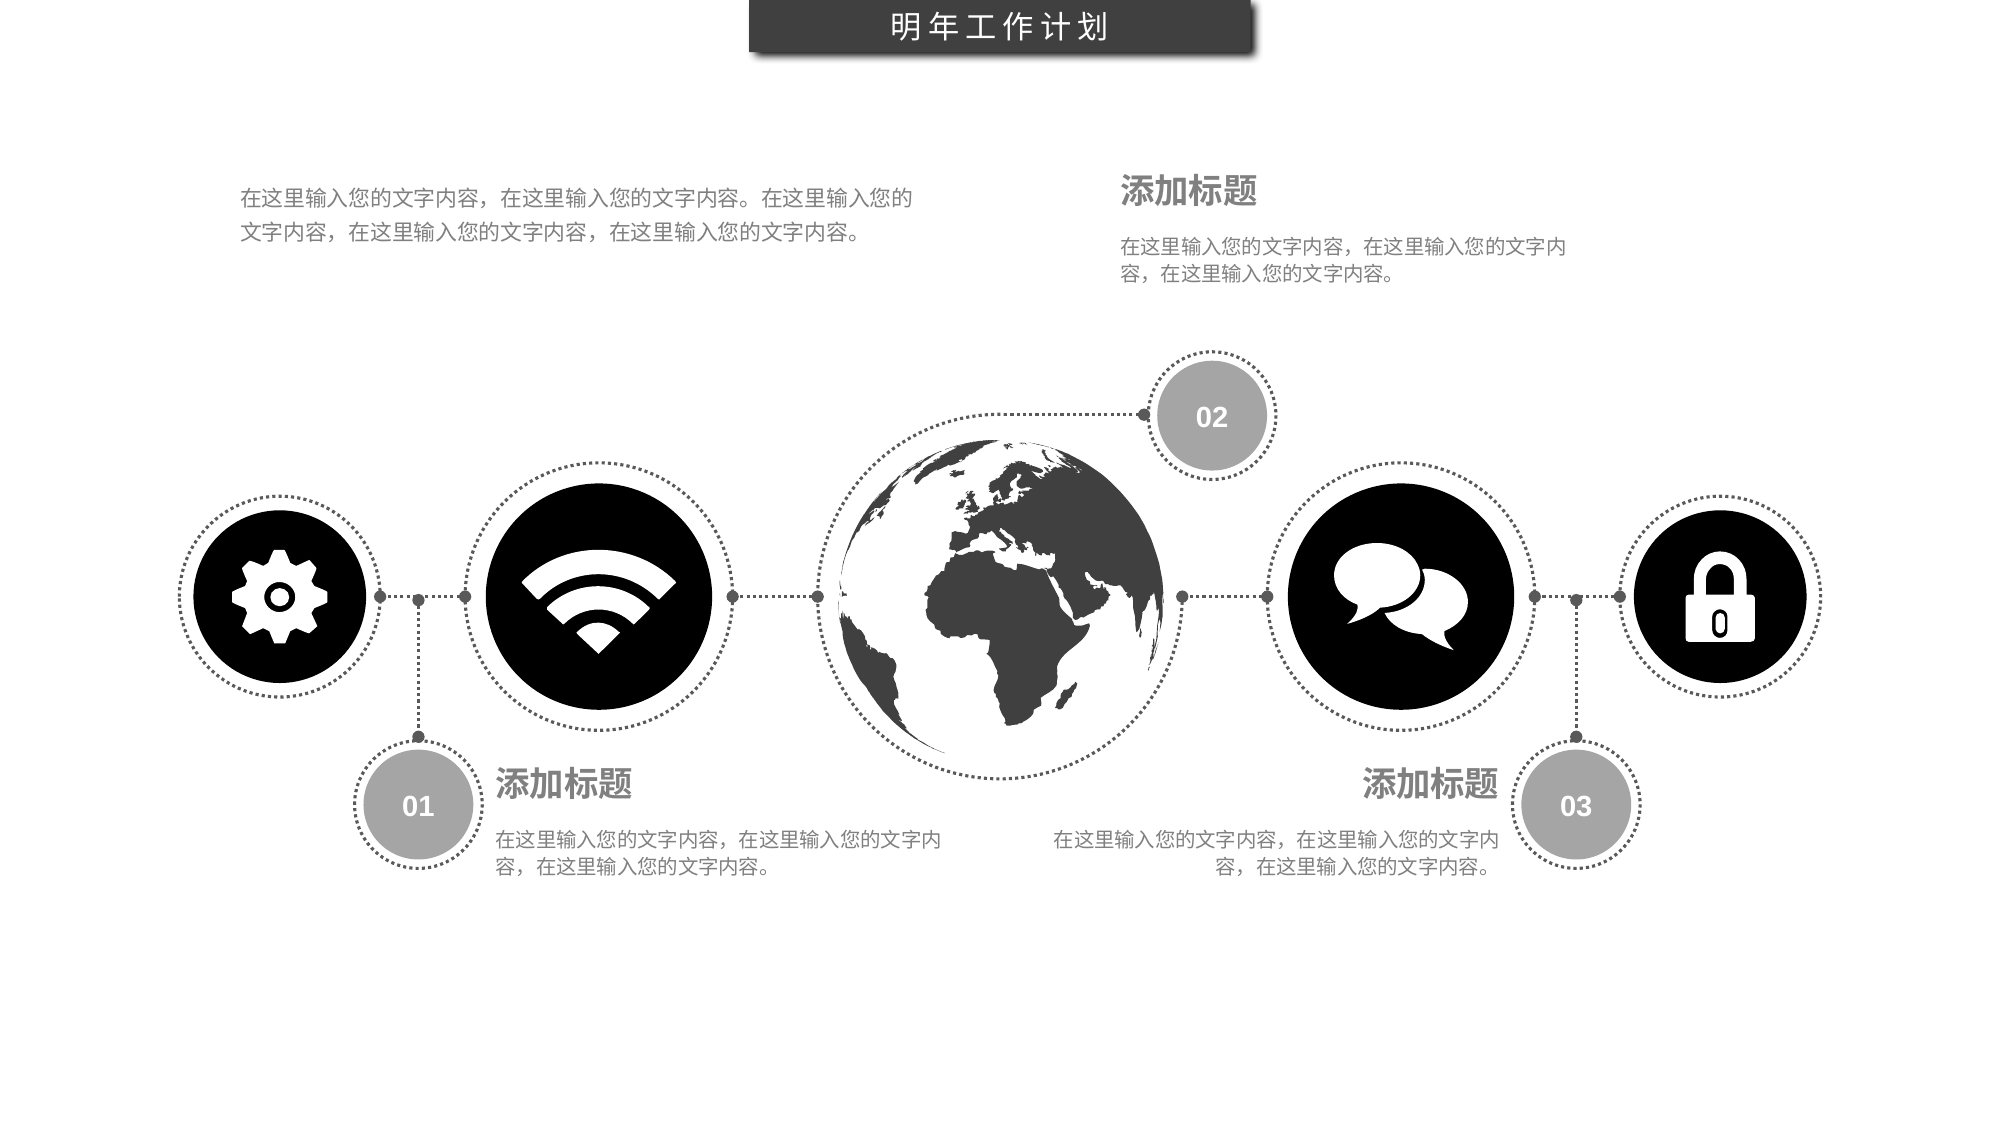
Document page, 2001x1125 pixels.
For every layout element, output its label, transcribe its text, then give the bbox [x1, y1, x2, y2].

text_box 添加标题 [484, 756, 726, 809]
text_box 添加标题 [1109, 163, 1350, 216]
text_box 在这里输入您的文字内容，在这里输入您的文字内容，在这里输入您的文字内容。 [484, 819, 961, 884]
text_box [817, 413, 1183, 780]
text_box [1148, 351, 1276, 480]
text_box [1619, 496, 1821, 698]
text_box 在这里输入您的文字内容，在这里输入您的文字内容，在这里输入您的文字内容。 [1034, 819, 1511, 884]
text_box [1512, 740, 1641, 869]
text_box 明年工作计划 [749, 0, 1251, 53]
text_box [354, 740, 483, 869]
text_box 在这里输入您的文字内容，在这里输入您的文字内容。在这里输入您的文字内容，在这里输入您的文字内容，在这里输入您的文字内容。 [228, 171, 927, 251]
text_box 添加标题 [1269, 756, 1511, 809]
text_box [465, 462, 733, 731]
text_box [1004, 443, 1014, 450]
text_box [1267, 462, 1535, 731]
text_box [1001, 447, 1164, 596]
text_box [179, 496, 381, 698]
text_box 在这里输入您的文字内容，在这里输入您的文字内容，在这里输入您的文字内容。 [1109, 226, 1585, 292]
